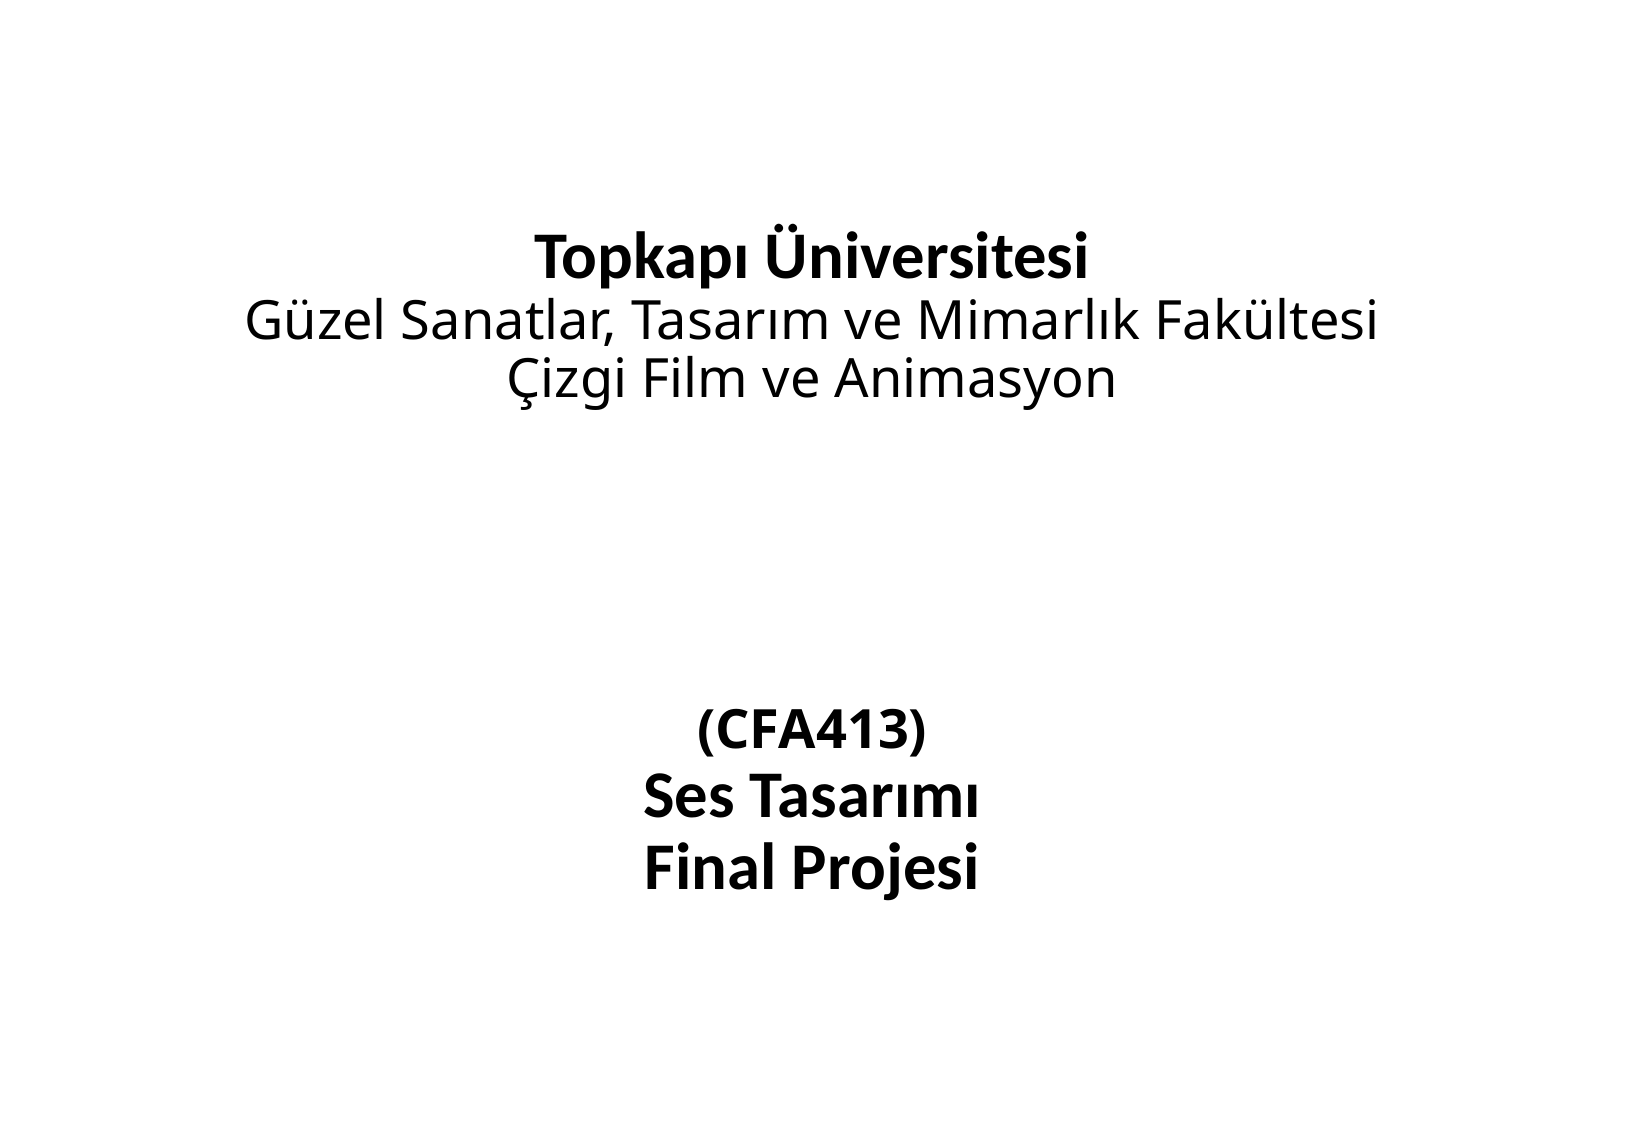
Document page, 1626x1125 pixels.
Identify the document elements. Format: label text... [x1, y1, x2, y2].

title Topkapı Üniversitesi Güzel Sanatlar, Tasarım ve Mimarlık Fakültesi Çizgi Film ve Animasyon (CFA413) Ses Tasarımı Final Projesi [111, 107, 1514, 1018]
